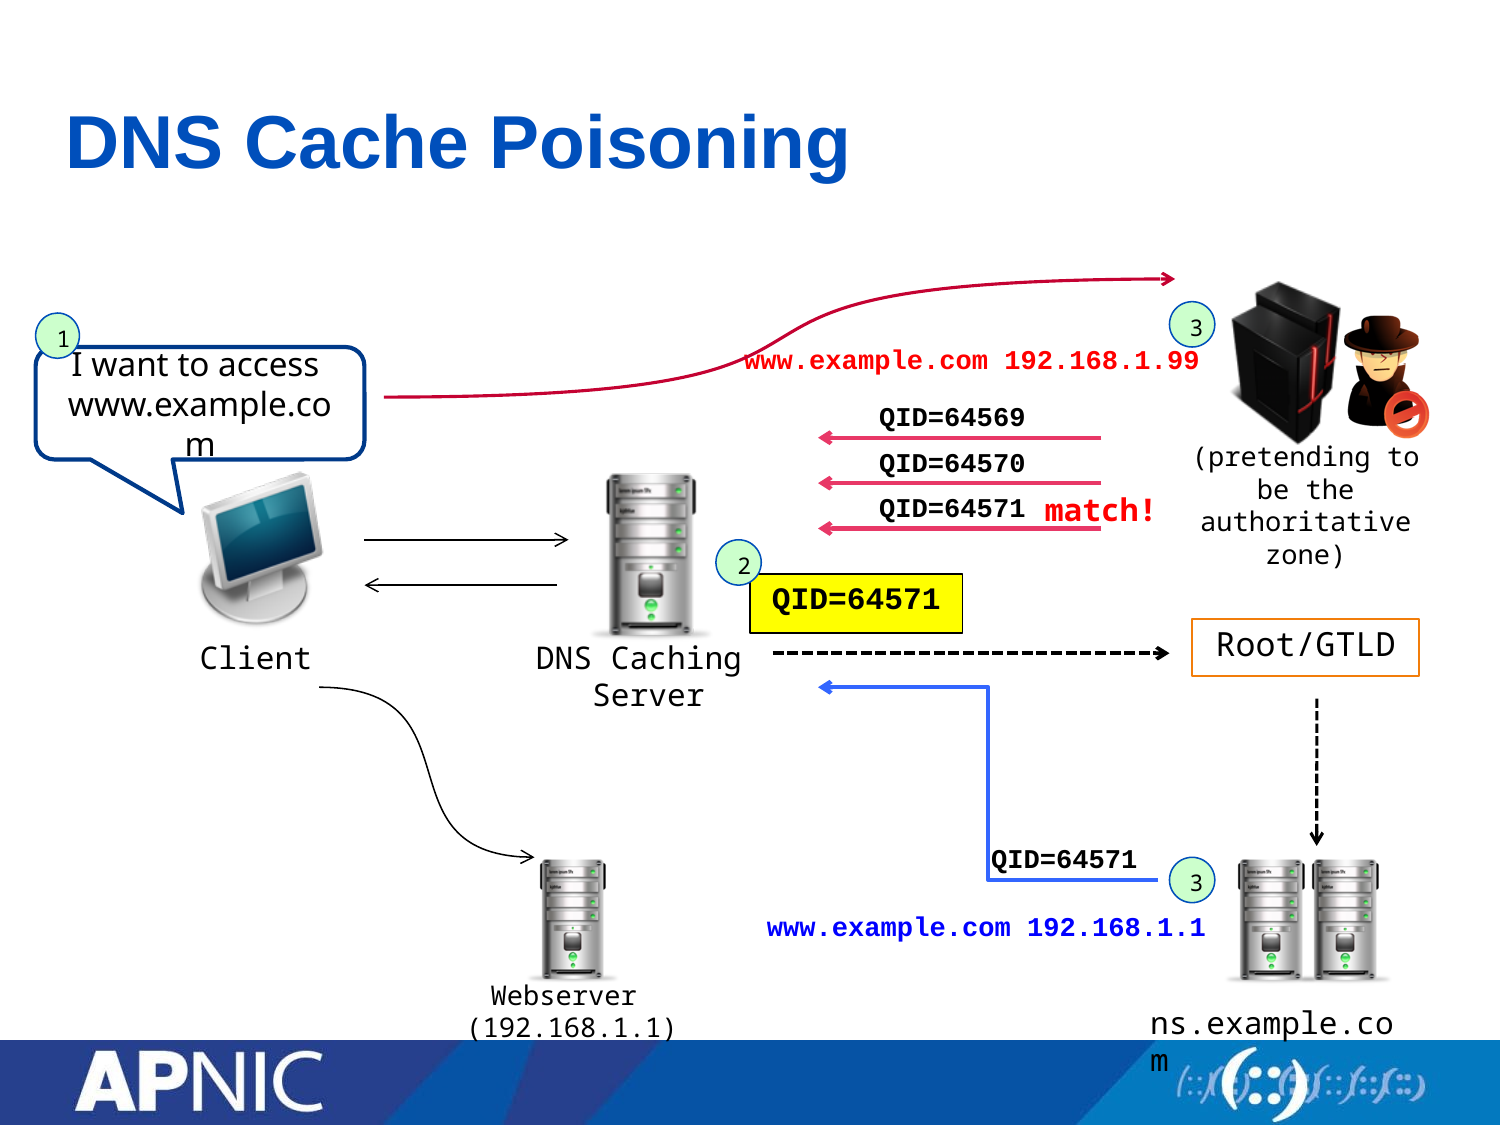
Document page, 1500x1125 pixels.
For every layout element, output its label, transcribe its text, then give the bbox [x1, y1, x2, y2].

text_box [715, 539, 963, 634]
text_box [817, 686, 1159, 881]
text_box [530, 471, 767, 725]
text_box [383, 278, 1176, 398]
text_box Root/GTLD [1192, 619, 1419, 676]
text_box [817, 406, 1102, 532]
title DNS Cache Poisoning [64, 45, 1436, 233]
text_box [1135, 857, 1420, 1050]
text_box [35, 312, 365, 460]
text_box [171, 468, 342, 684]
text_box match! [1105, 483, 1152, 535]
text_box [474, 857, 670, 1052]
text_box www.example.com 192.168.1.1 [753, 902, 1130, 949]
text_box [318, 686, 535, 858]
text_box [1157, 267, 1454, 547]
picture [0, 1040, 1500, 1125]
